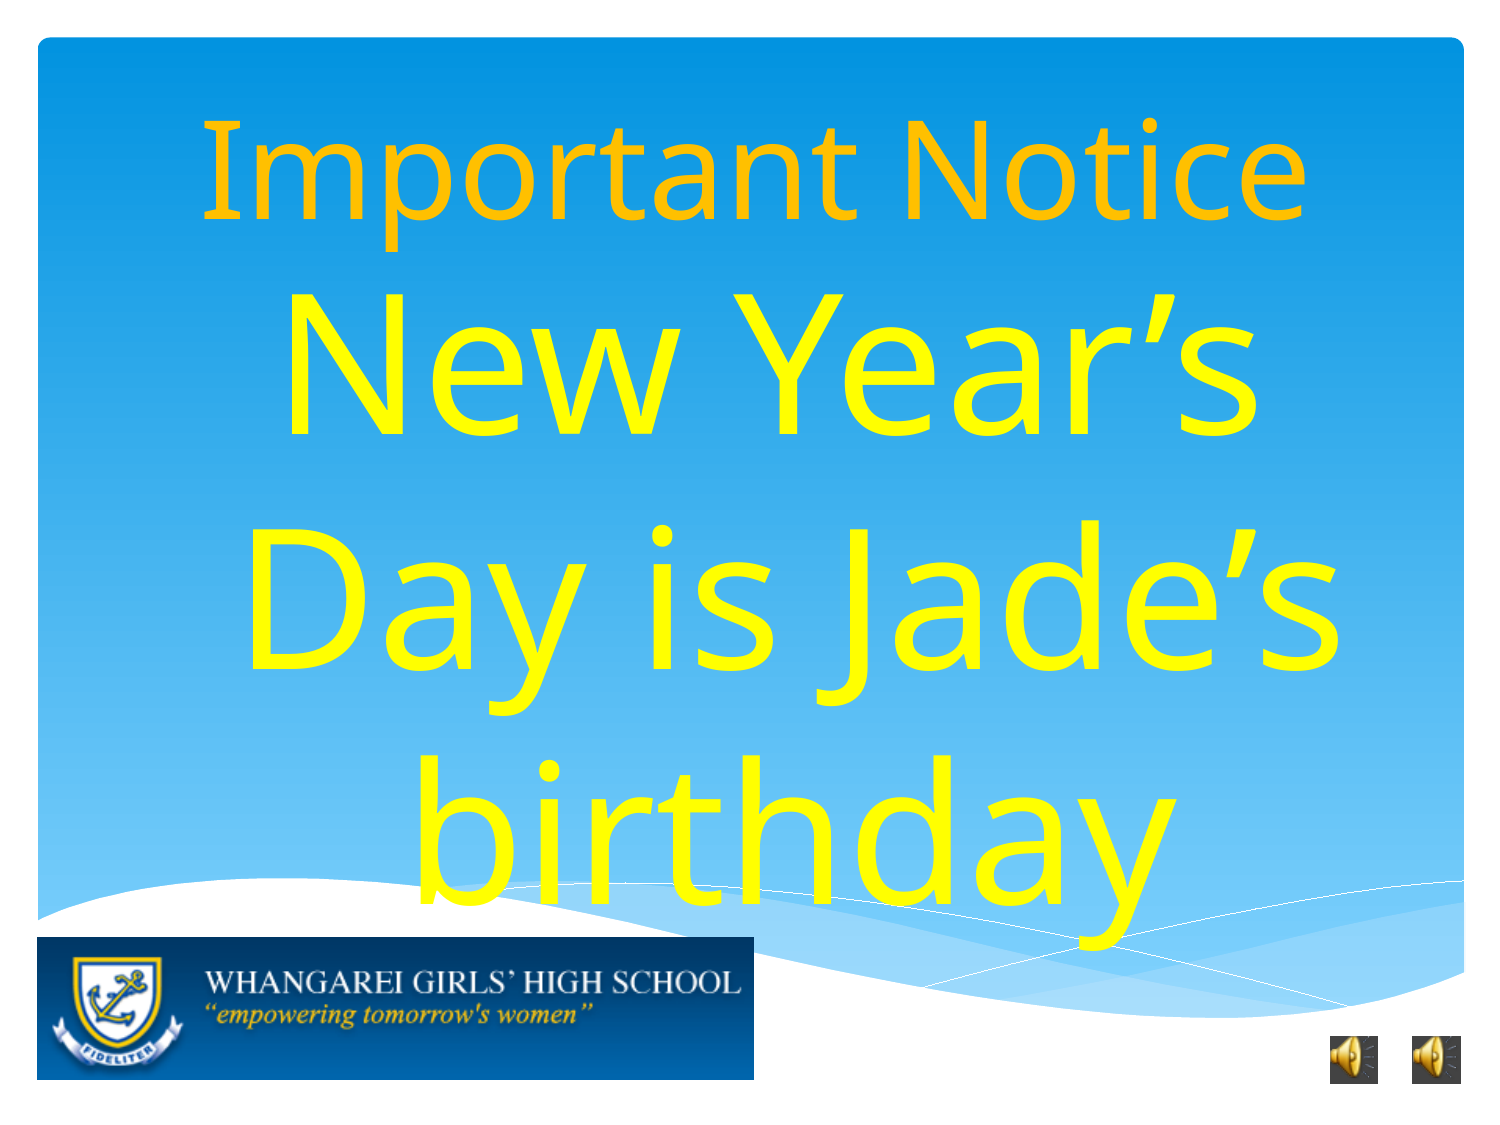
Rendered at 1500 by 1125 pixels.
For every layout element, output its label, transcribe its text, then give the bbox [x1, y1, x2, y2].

picture [37, 937, 754, 1080]
picture [1328, 1034, 1380, 1086]
text_box Important Notice [149, 37, 1362, 255]
picture [1411, 1034, 1462, 1086]
text_box New Year’s Day is Jade’s birthday [149, 231, 1391, 963]
